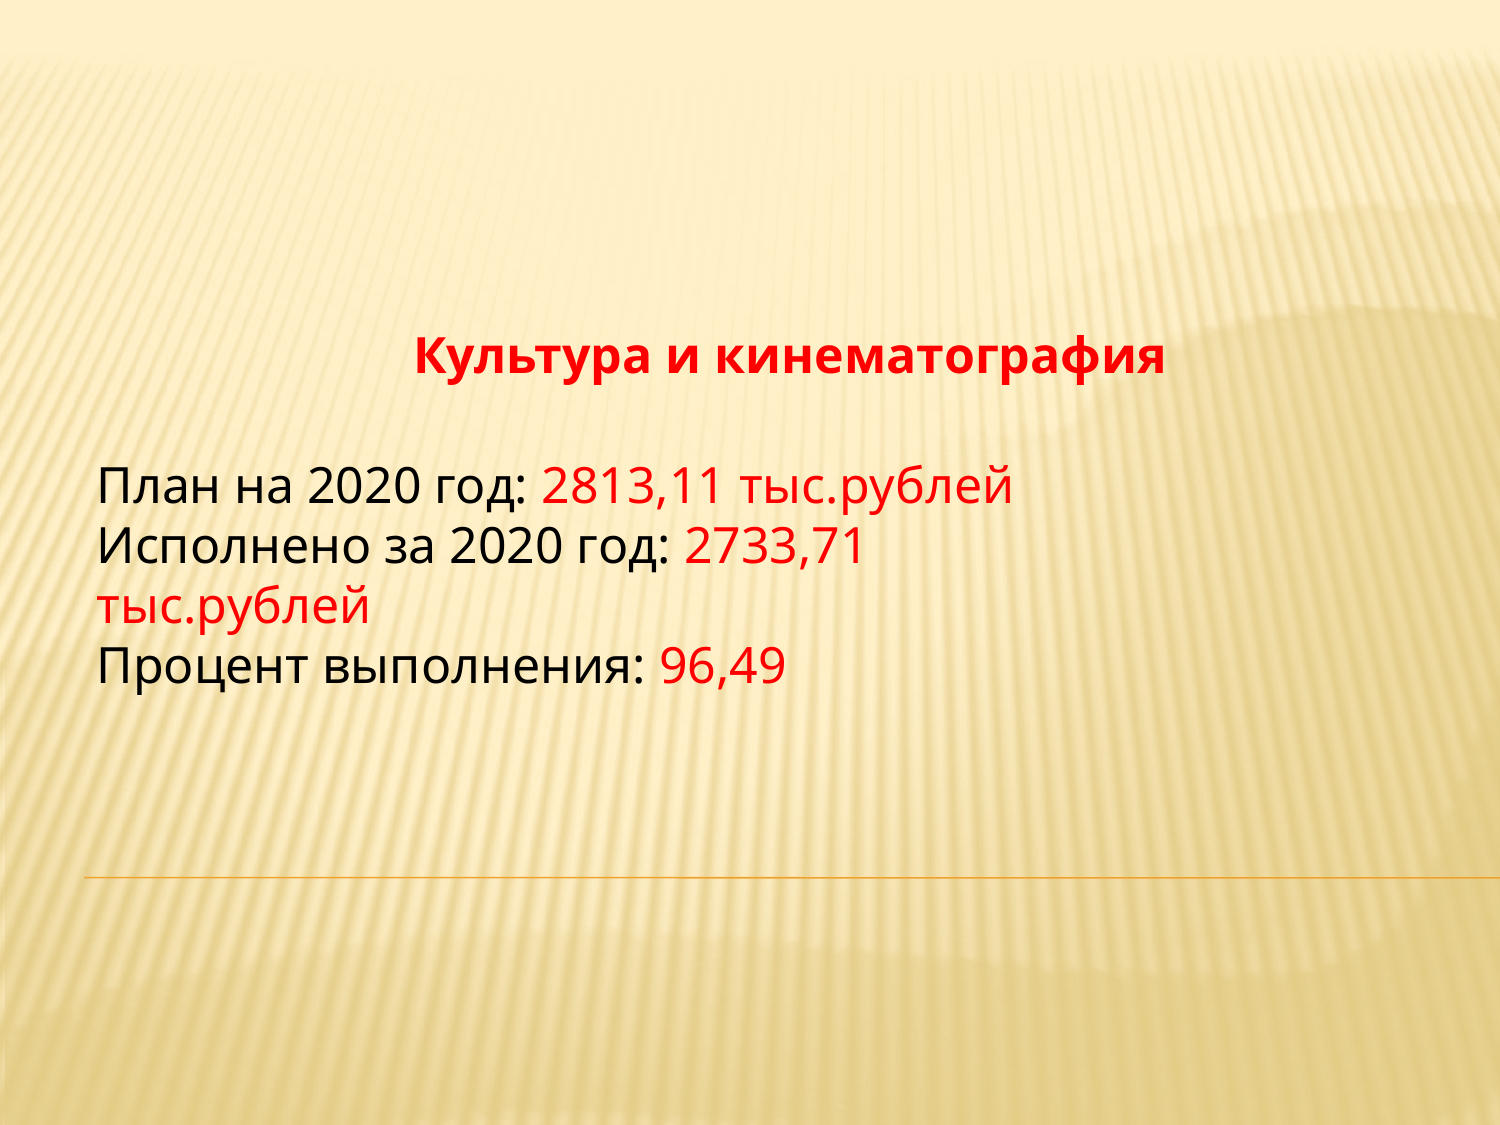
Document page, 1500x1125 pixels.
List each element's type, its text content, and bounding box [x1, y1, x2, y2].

text_box План на 2020 год: 2813,11 тыс.рублей Исполнено за 2020 год: 2733,71 тыс.рублей Процент выполнения: 96,49 [81, 386, 1137, 702]
text_box Культура и кинематография [398, 316, 1301, 392]
